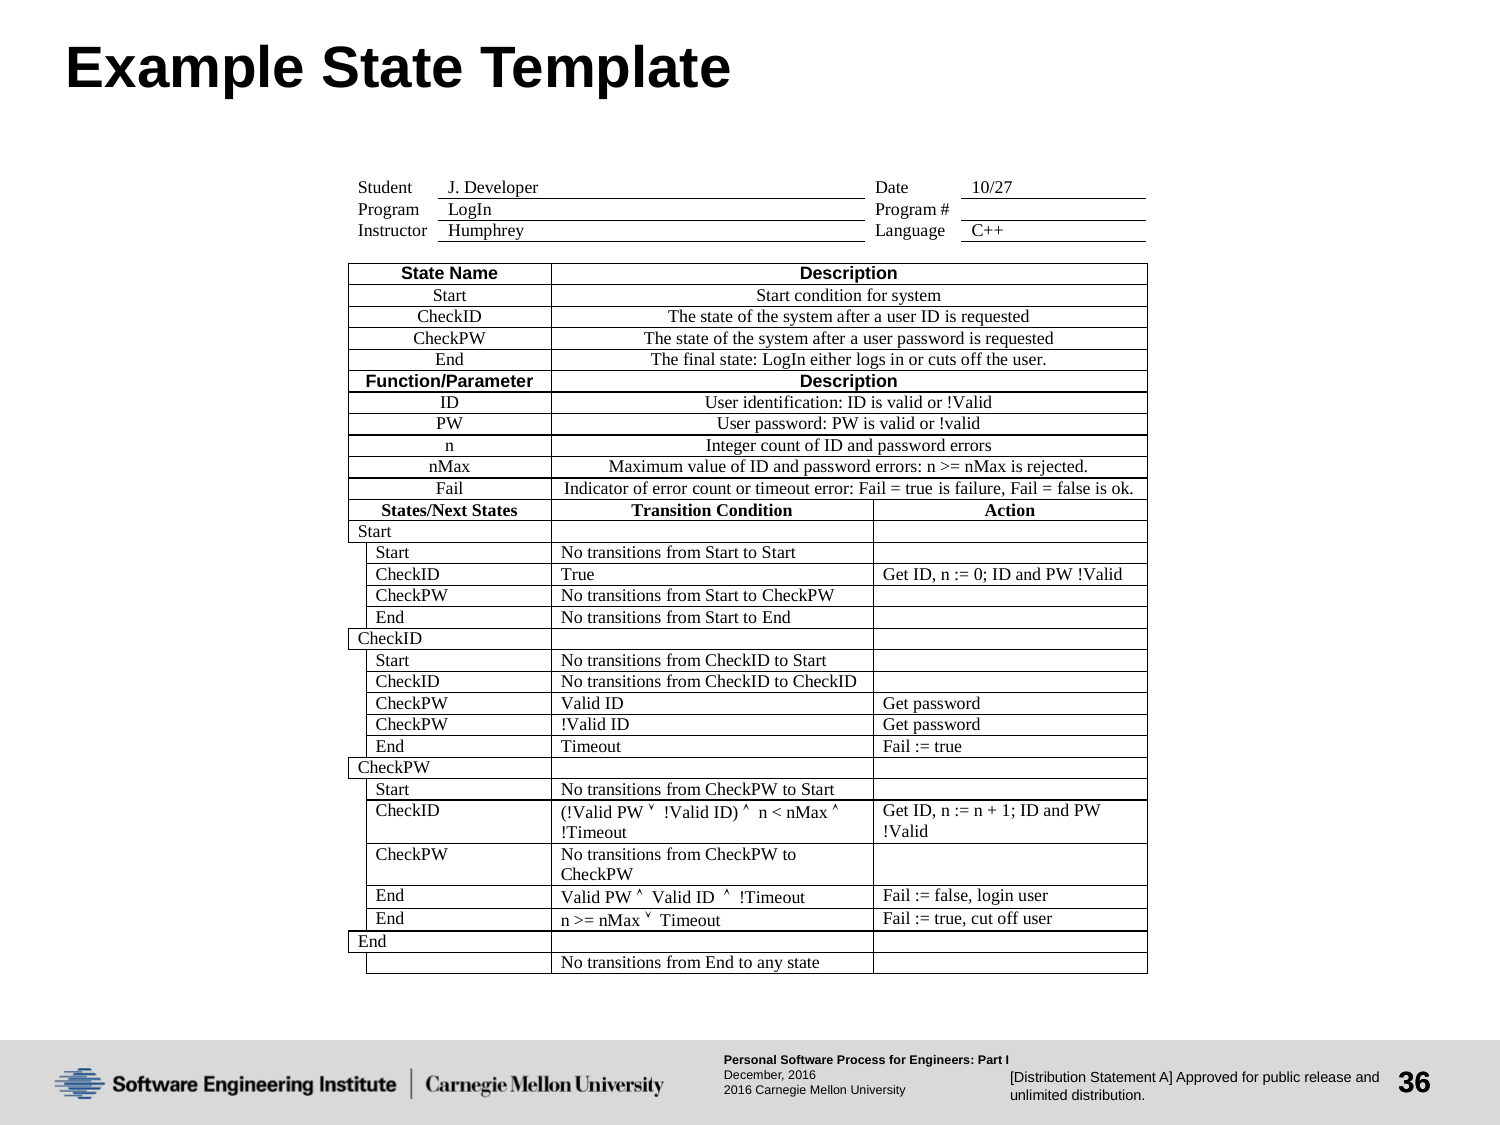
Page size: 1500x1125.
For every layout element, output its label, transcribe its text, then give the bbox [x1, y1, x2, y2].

picture [46, 1061, 673, 1104]
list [346, 177, 1150, 1000]
title Example State Template [65, 37, 1313, 148]
